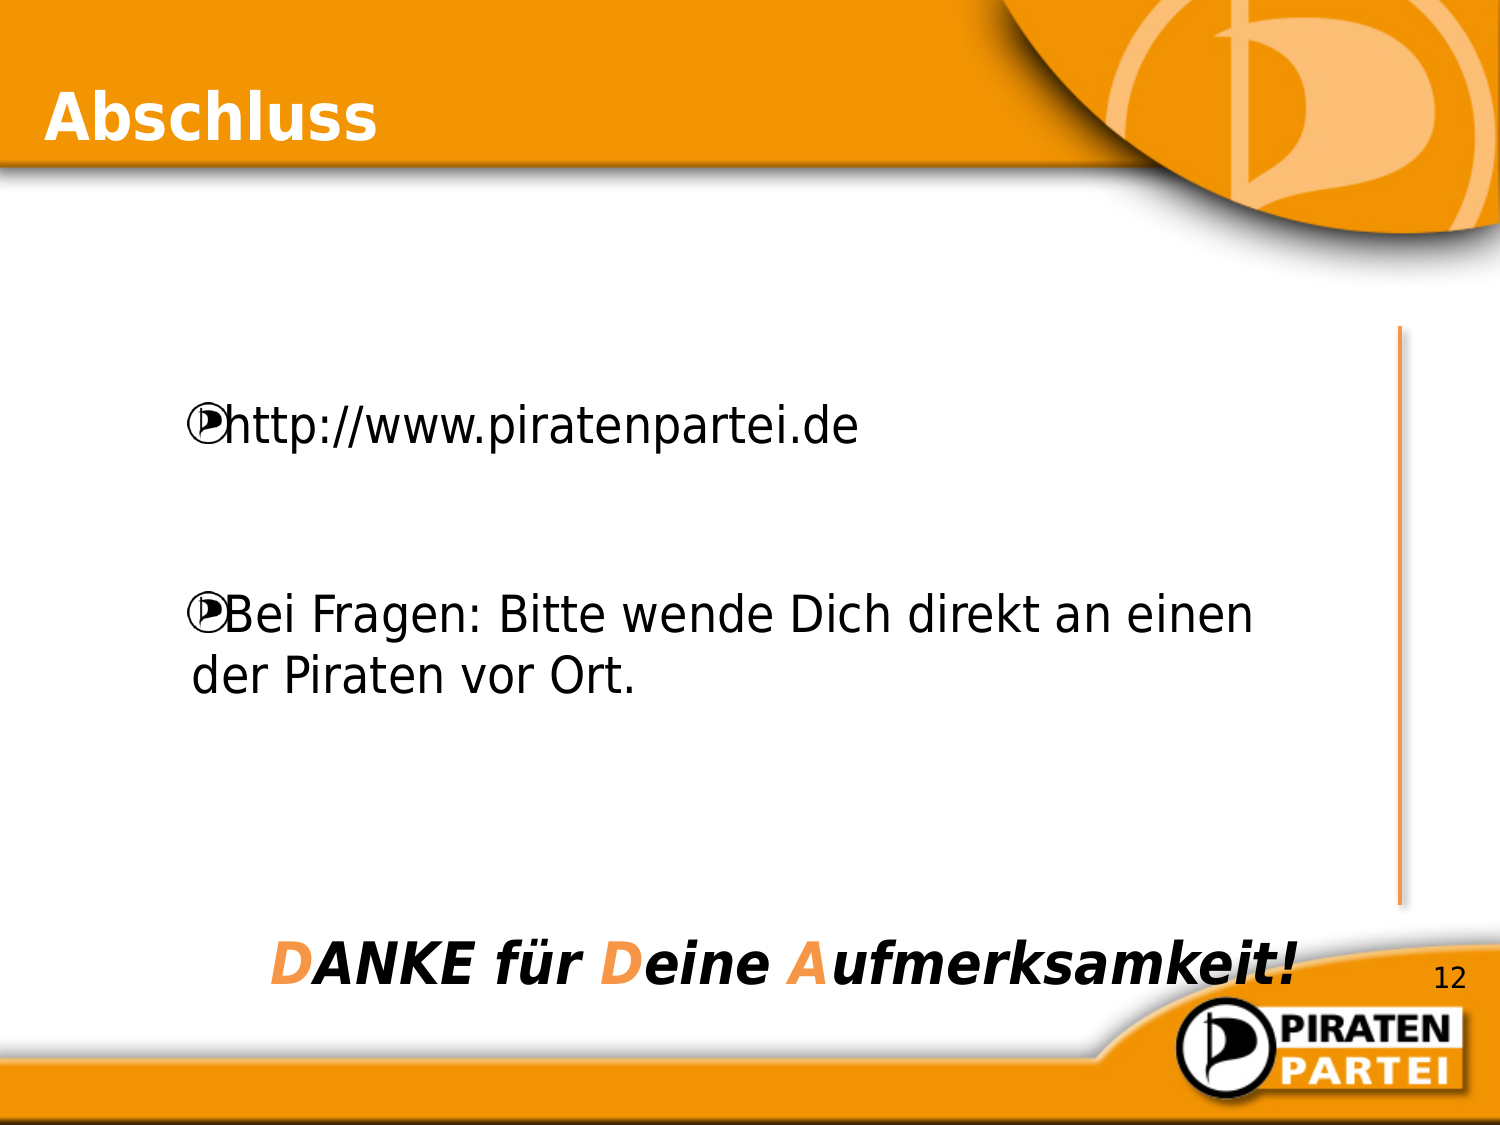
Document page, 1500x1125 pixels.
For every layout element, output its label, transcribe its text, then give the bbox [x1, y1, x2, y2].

picture [0, 0, 1500, 1125]
title Abschluss [29, 66, 1377, 161]
list http://www.piratenpartei.de Bei Fragen: Bitte wende Dich direkt an einen der Piraten vor Ort. DANKE für Deine Aufmerksamkeit! [88, 196, 1400, 1005]
slide_number 12 [1387, 952, 1483, 1001]
